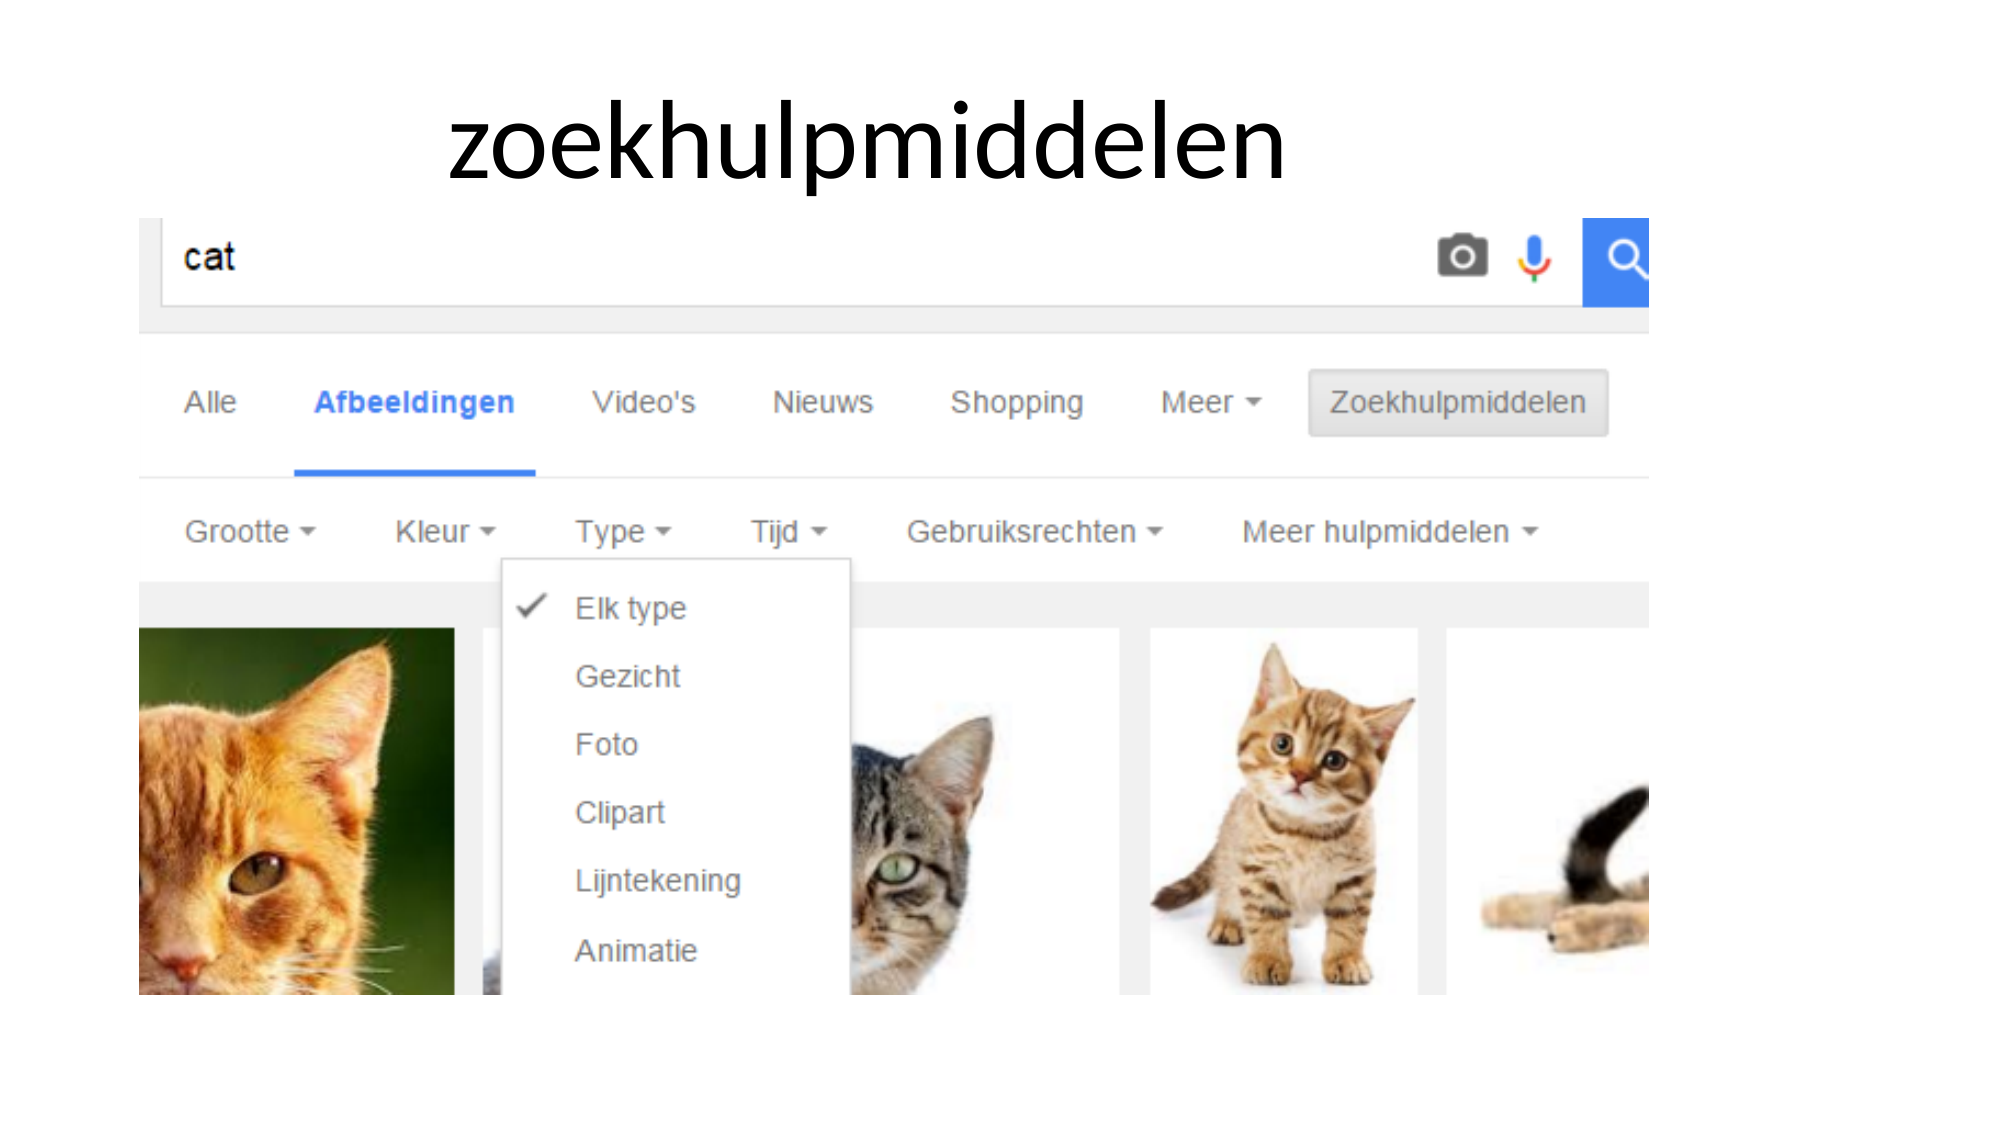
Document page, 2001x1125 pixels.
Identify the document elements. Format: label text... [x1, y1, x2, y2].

picture [139, 218, 1649, 996]
text_box zoekhulpmiddelen [109, 59, 1627, 209]
